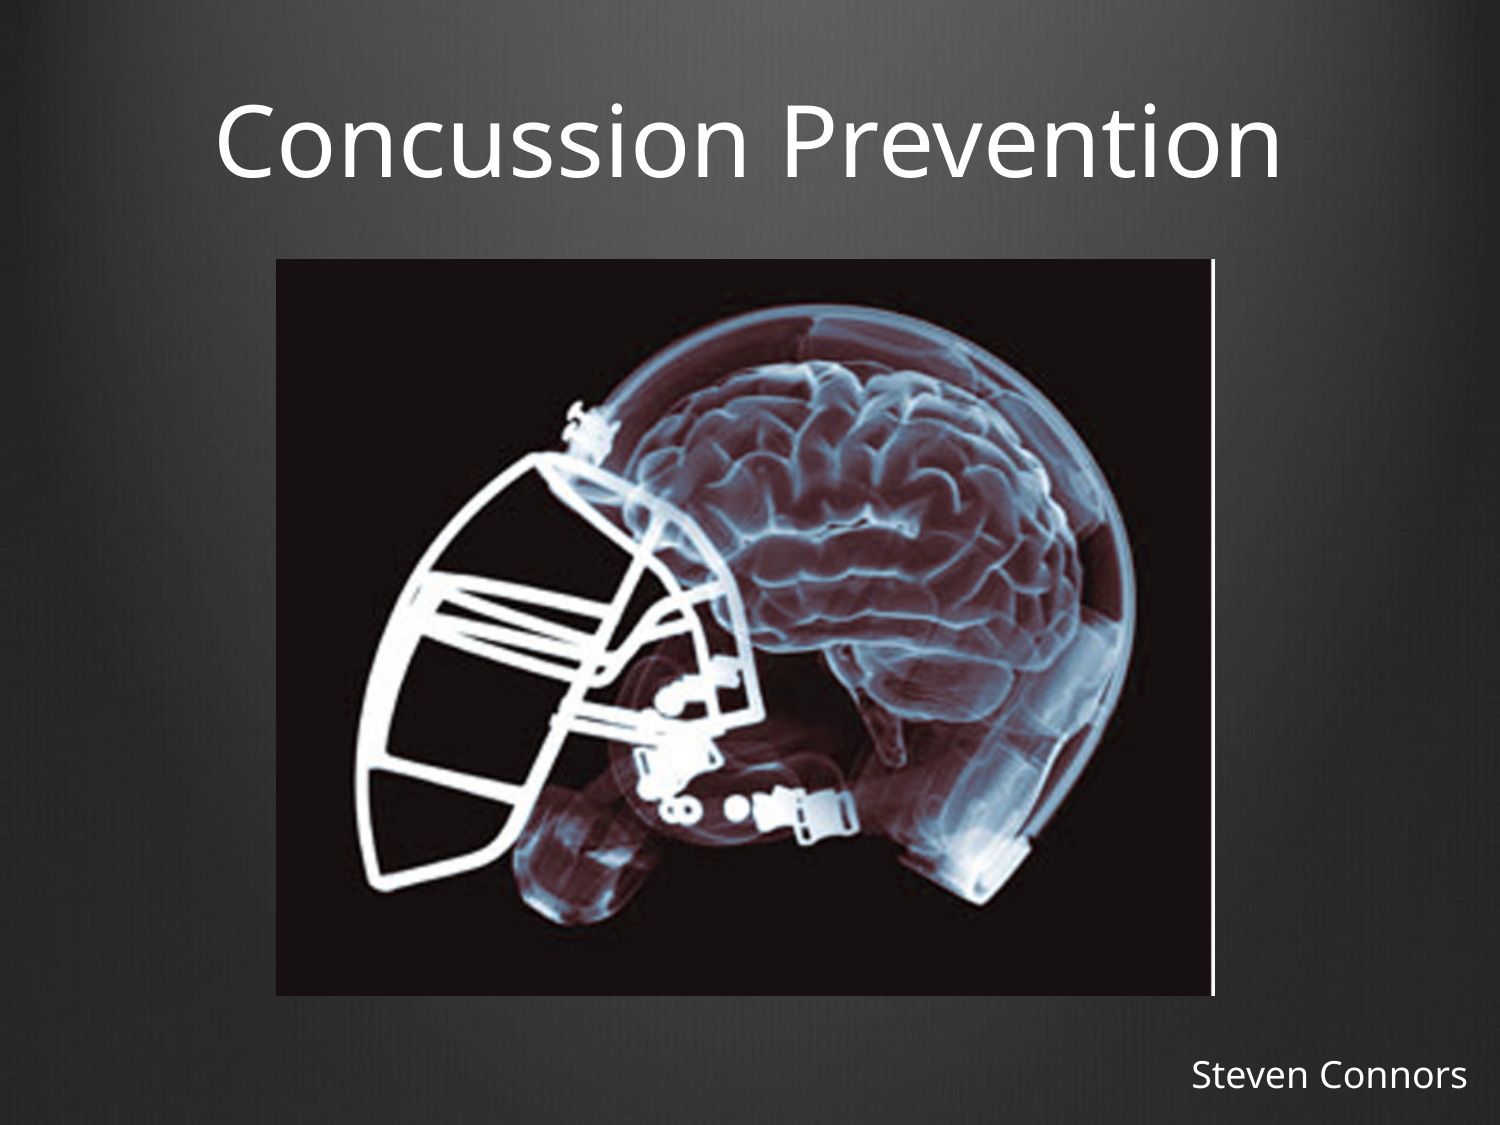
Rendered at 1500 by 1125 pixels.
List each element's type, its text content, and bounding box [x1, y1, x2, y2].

picture [276, 259, 1215, 996]
text_box Steven Connors [1176, 1043, 1484, 1104]
title Concussion Prevention [112, 19, 1388, 255]
